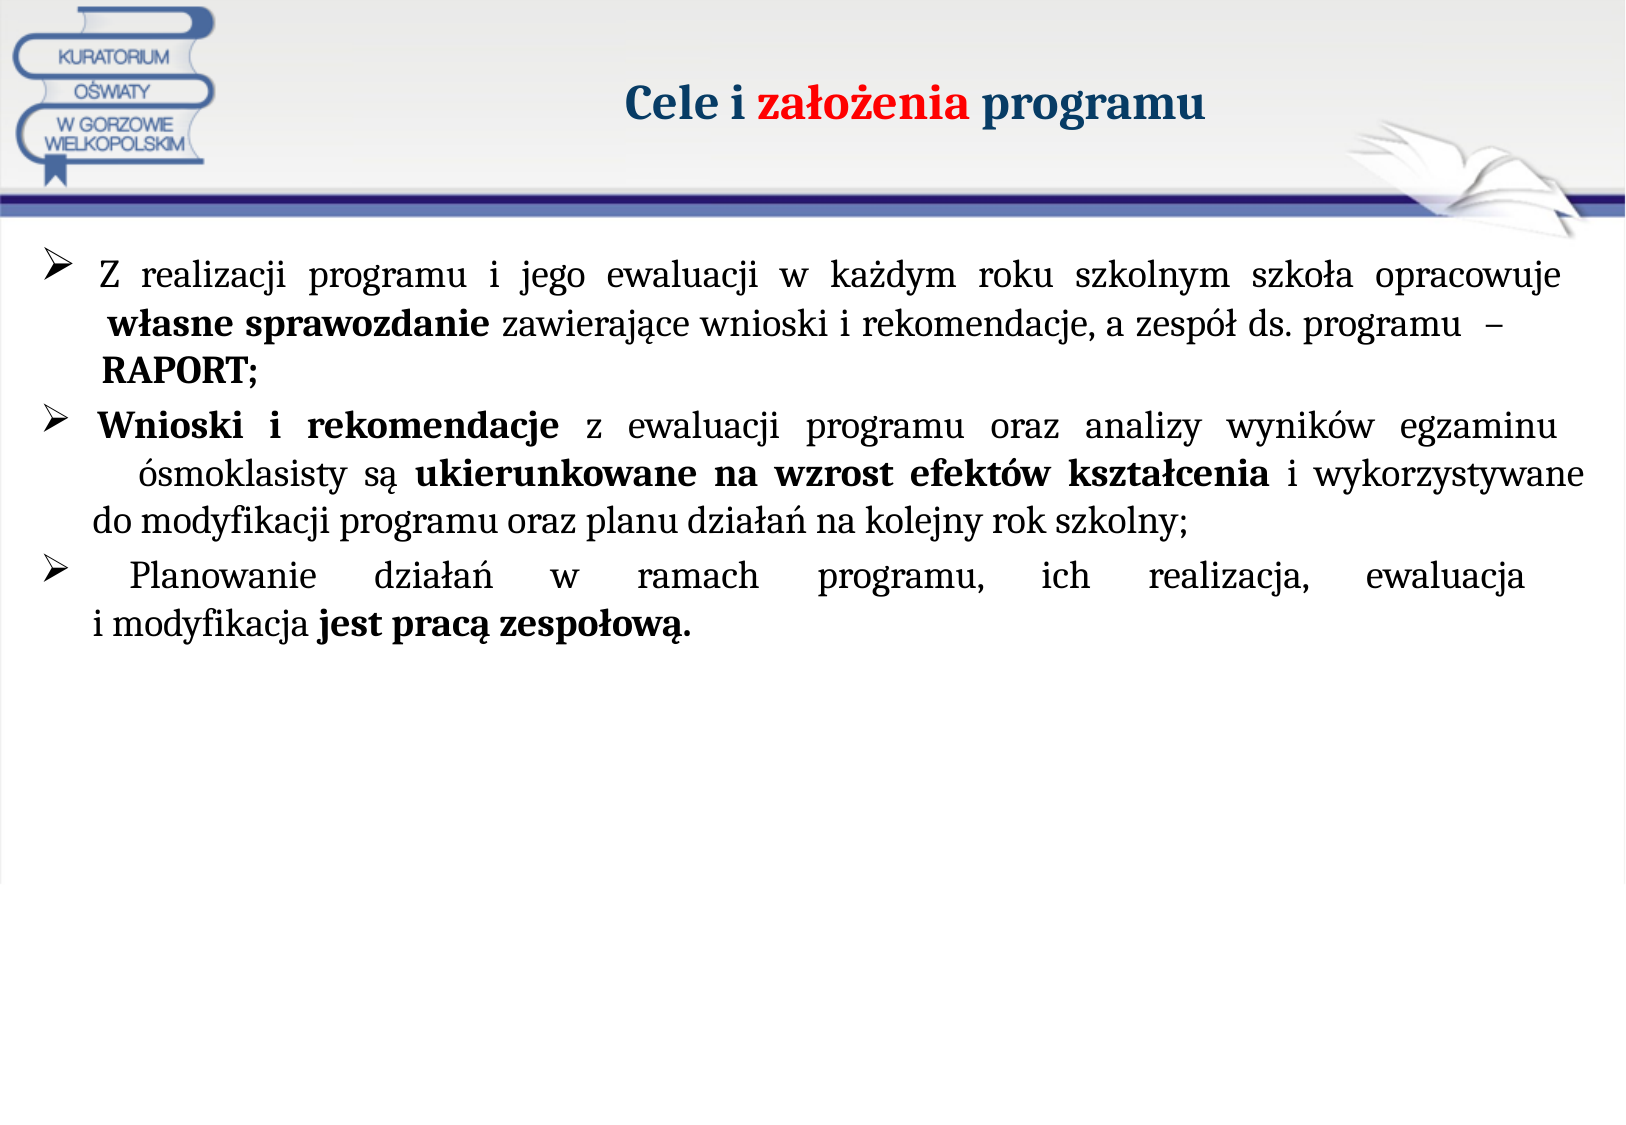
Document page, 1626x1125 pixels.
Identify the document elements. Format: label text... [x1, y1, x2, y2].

title Cele i założenia programu [233, 23, 1600, 176]
list Z realizacji programu i jego ewaluacji w każdym roku szkolnym szkoła opracowuje własne sprawozdanie zawierające wnioski i rekomendacje, a zespół ds. programu – RAPORT; Wnioski i rekomendacje z ewaluacji programu oraz analizy wyników egzaminu ósmoklasisty są ukierunkowane na wzrost efektów kształcenia i wykorzystywane do modyfikacji programu oraz planu działań na kolejny rok szkolny; Planowanie działań w ramach programu, ich realizacja, ewaluacja i modyfikacja jest pracą zespołową. [25, 234, 1600, 938]
picture [0, 0, 1626, 1125]
